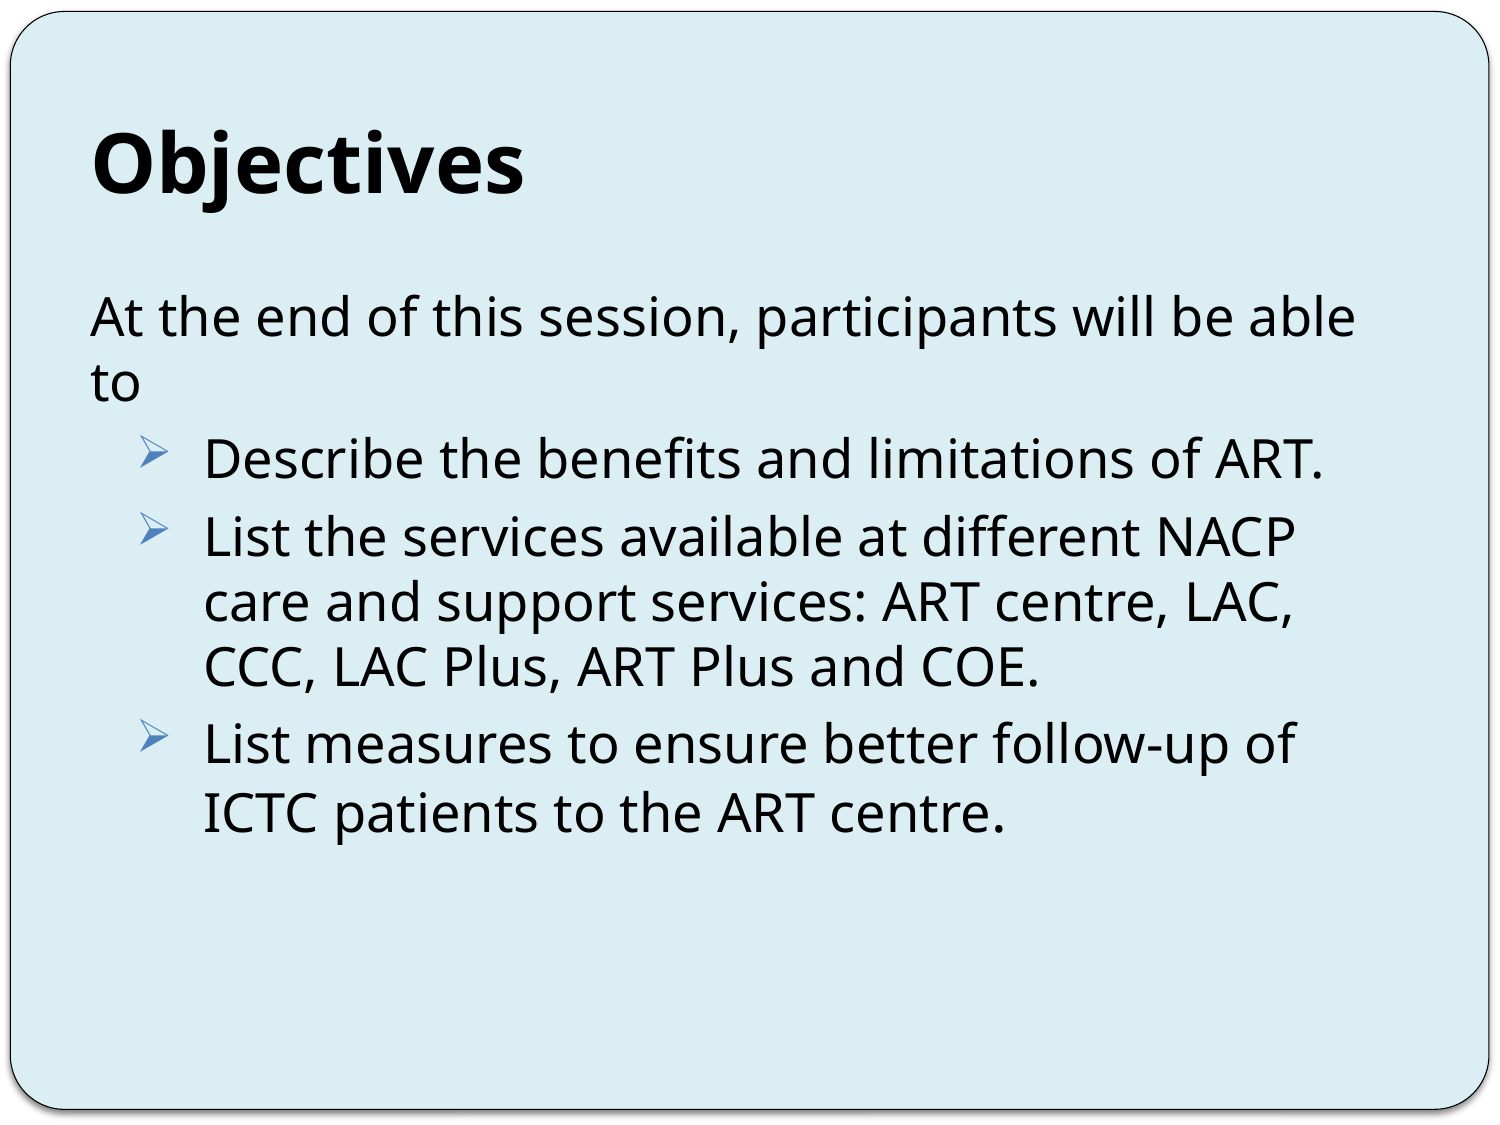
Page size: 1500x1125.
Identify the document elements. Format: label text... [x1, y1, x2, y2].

list At the end of this session, participants will be able to Describe the benefits and limitations of ART. List the services available at different NACP care and support services: ART centre, LAC, CCC, LAC Plus, ART Plus and COE. List measures to ensure better follow-up of ICTC patients to the ART centre. [74, 274, 1426, 1006]
title Objectives [74, 44, 1426, 226]
